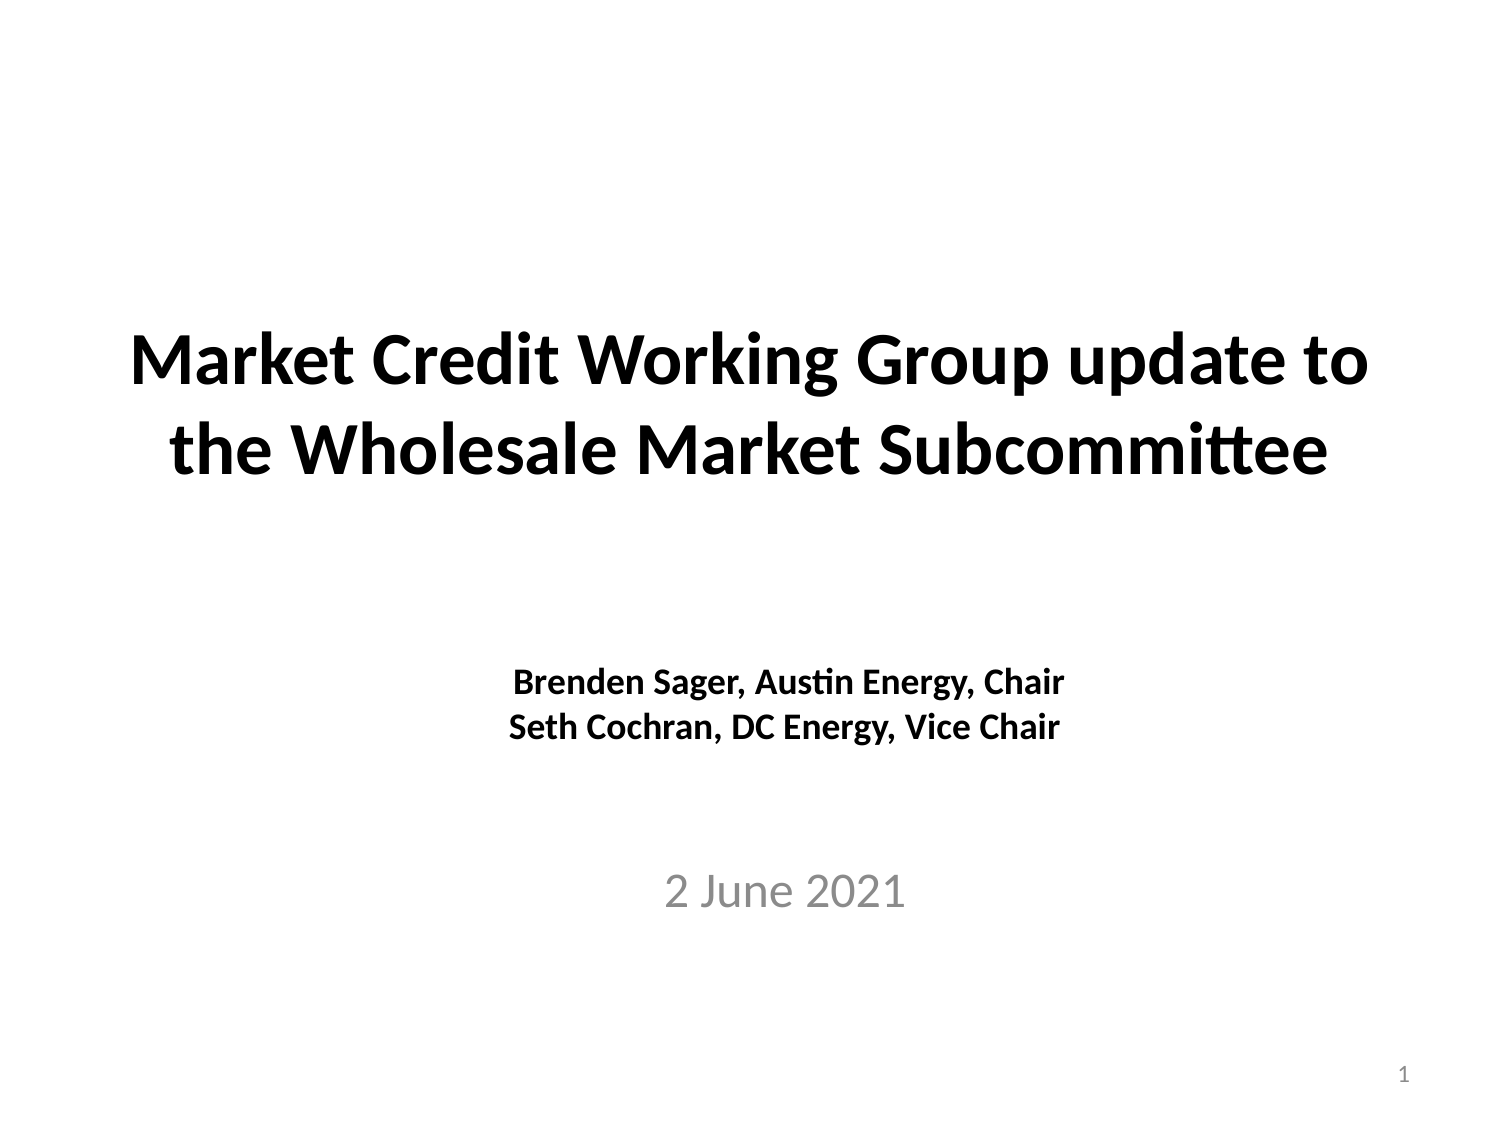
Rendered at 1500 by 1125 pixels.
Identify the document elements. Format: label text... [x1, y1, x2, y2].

text_box Brenden Sager, Austin Energy, Chair Seth Cochran, DC Energy, Vice Chair [335, 649, 1235, 755]
subtitle 2 June 2021 [260, 849, 1311, 963]
slide_number 1 [1074, 1042, 1425, 1103]
title Market Credit Working Group update to the Wholesale Market Subcommittee [112, 262, 1388, 538]
